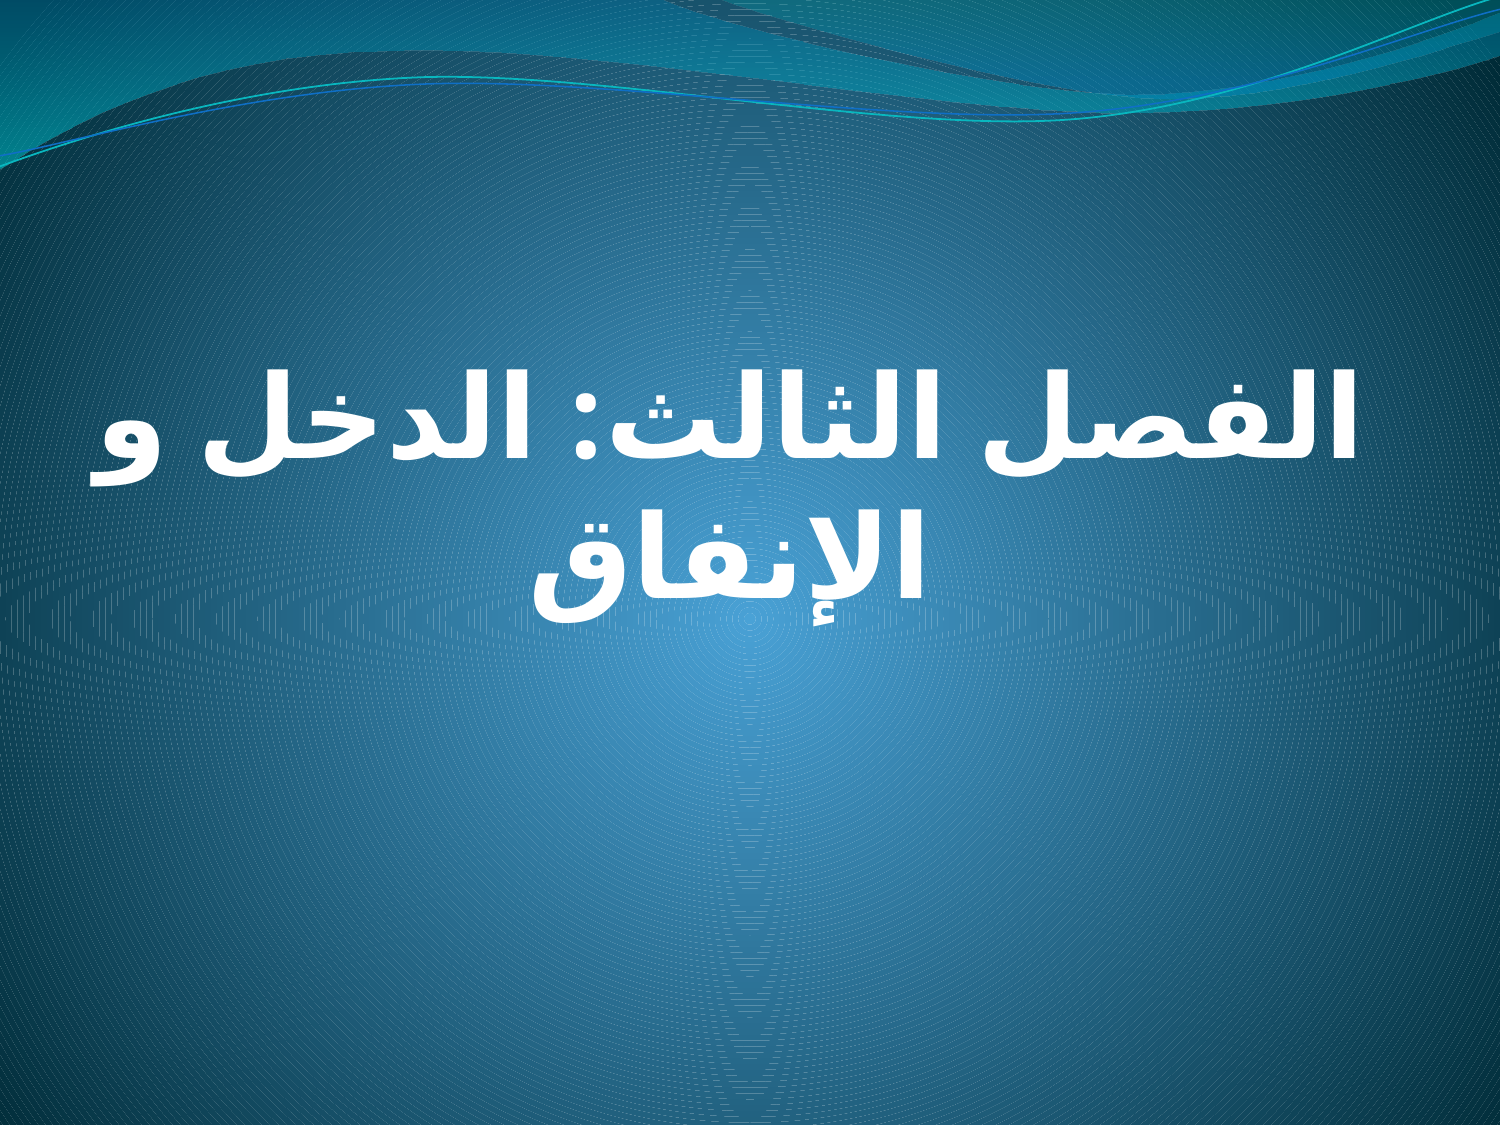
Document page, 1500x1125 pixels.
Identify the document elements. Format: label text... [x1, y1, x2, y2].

title الفصل الثالث: الدخل و الإنفاق [87, 321, 1376, 622]
